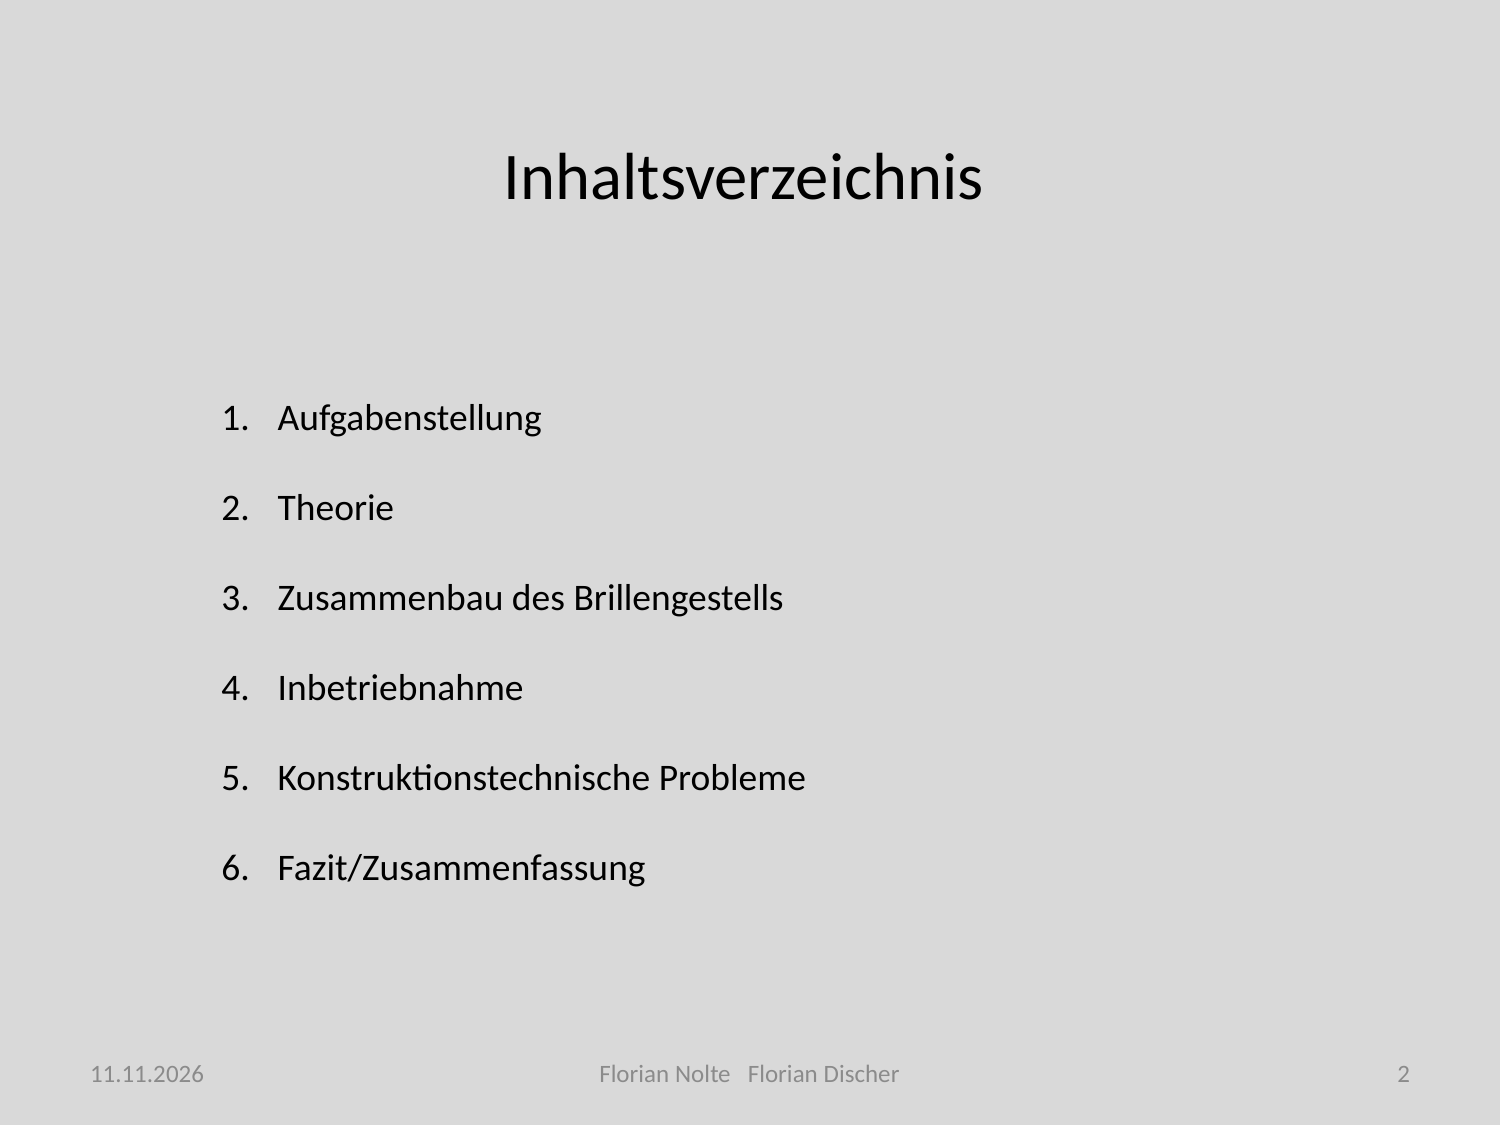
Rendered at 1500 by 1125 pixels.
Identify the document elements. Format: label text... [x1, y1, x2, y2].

footer Florian Nolte Florian Discher [512, 1042, 988, 1103]
slide_number 2 [1074, 1042, 1425, 1103]
text_box Aufgabenstellung Theorie Zusammenbau des Brillengestells Inbetriebnahme Konstruktionstechnische Probleme Fazit/Zusammenfassung [206, 385, 1282, 895]
text_box Inhaltsverzeichnis [336, 125, 1152, 221]
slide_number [75, 1042, 425, 1103]
